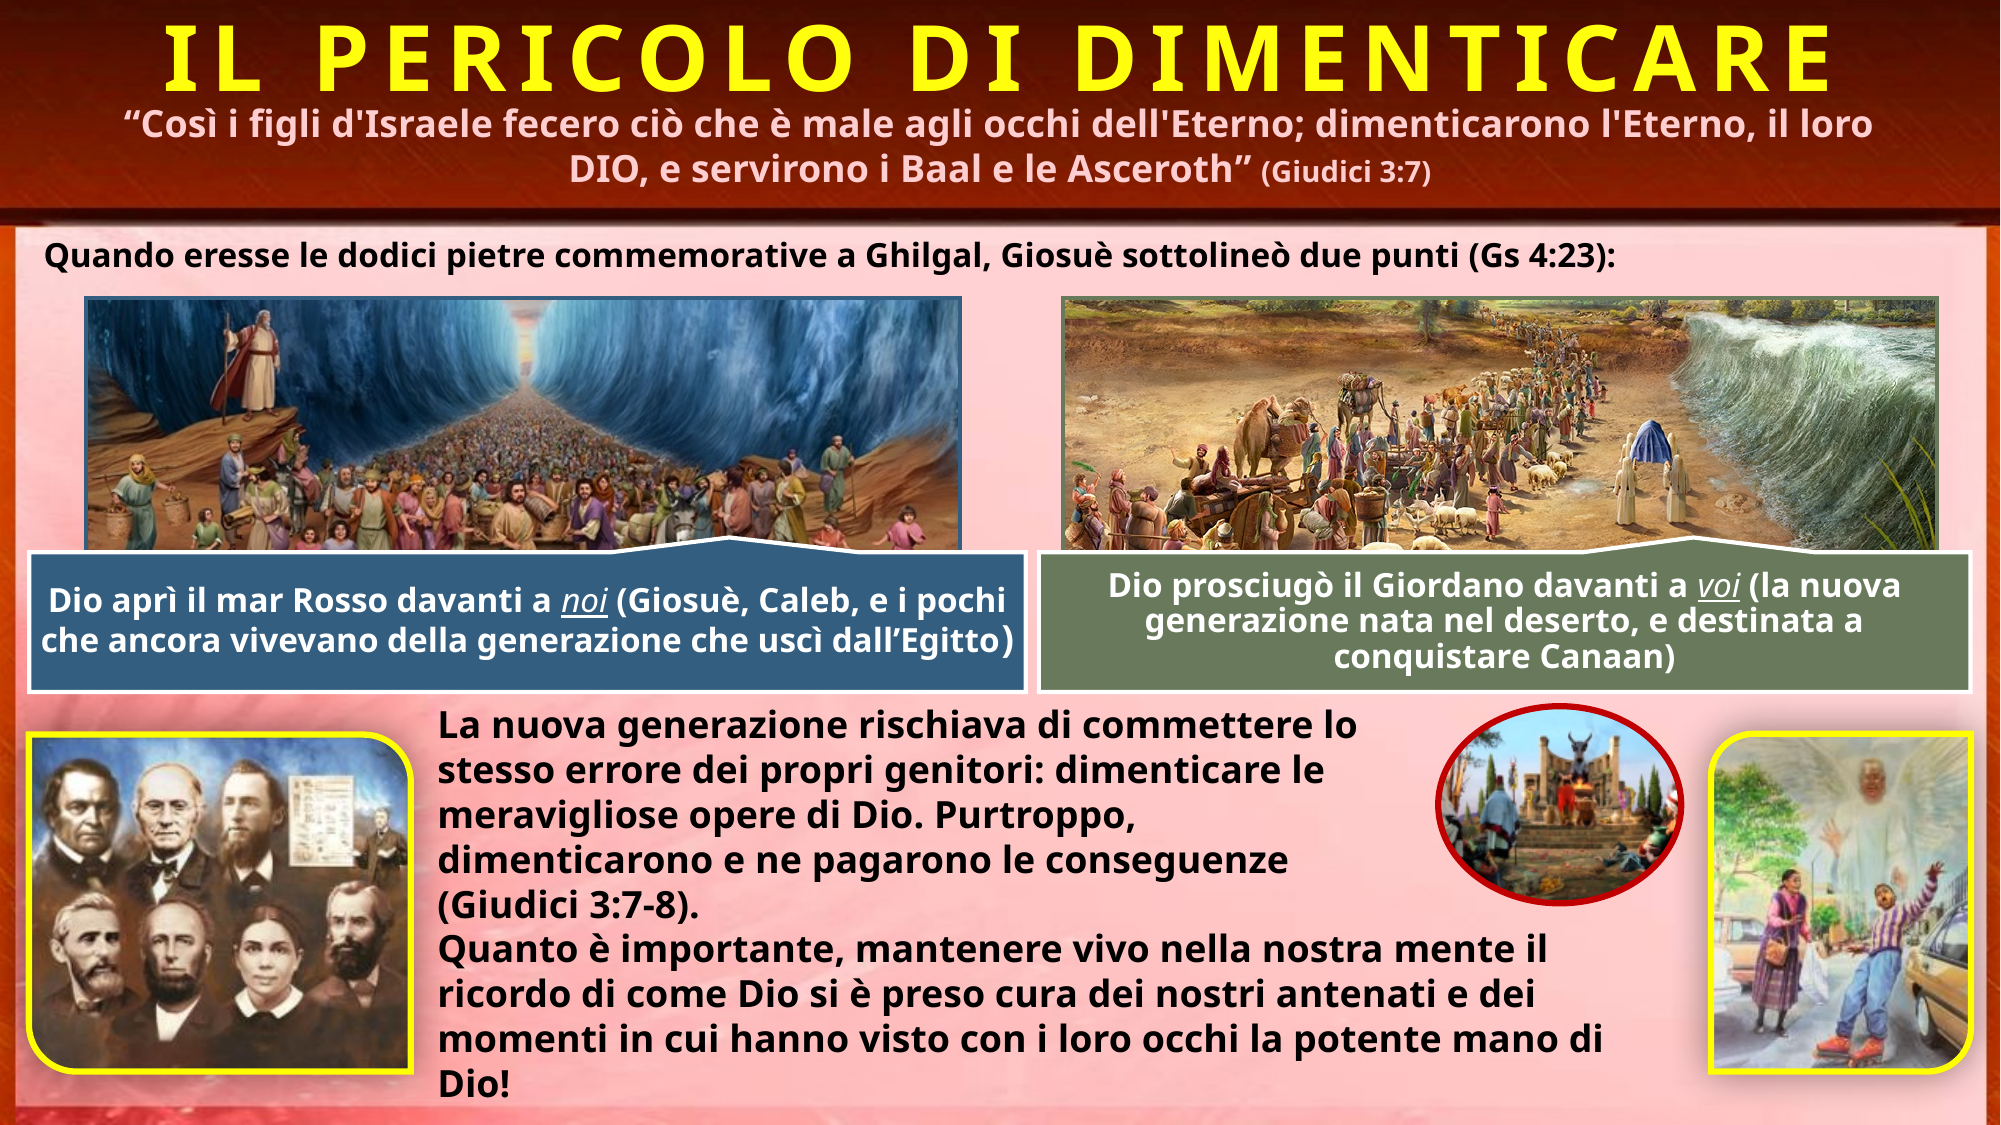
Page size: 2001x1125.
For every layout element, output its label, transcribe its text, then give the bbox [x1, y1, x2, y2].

text_box La nuova generazione rischiava di commettere lo stesso errore dei propri genitori: dimenticare le meravigliose opere di Dio. Purtroppo, dimenticarono e ne pagarono le conseguenze (Giudici 3:7-8). [422, 693, 1427, 917]
text_box Quando eresse le dodici pietre commemorative a Ghilgal, Giosuè sottolineò due punti (Gs 4:23): [28, 226, 2000, 282]
picture [0, 0, 2001, 1125]
text_box Quanto è importante, mantenere vivo nella nostra mente il ricordo di come Dio si è preso cura dei nostri antenati e dei momenti in cui hanno visto con i loro occhi la potente mano di Dio! [422, 917, 1682, 1113]
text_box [28, 297, 1972, 693]
text_box “Così i figli d'Israele fecero ciò che è male agli occhi dell'Eterno; dimenticarono l'Eterno, il loro DIO, e servirono i Baal e le Asceroth” (Giudici 3:7) [79, 92, 1921, 197]
text_box IL PERICOLO DI DIMENTICARE [0, 0, 2000, 117]
